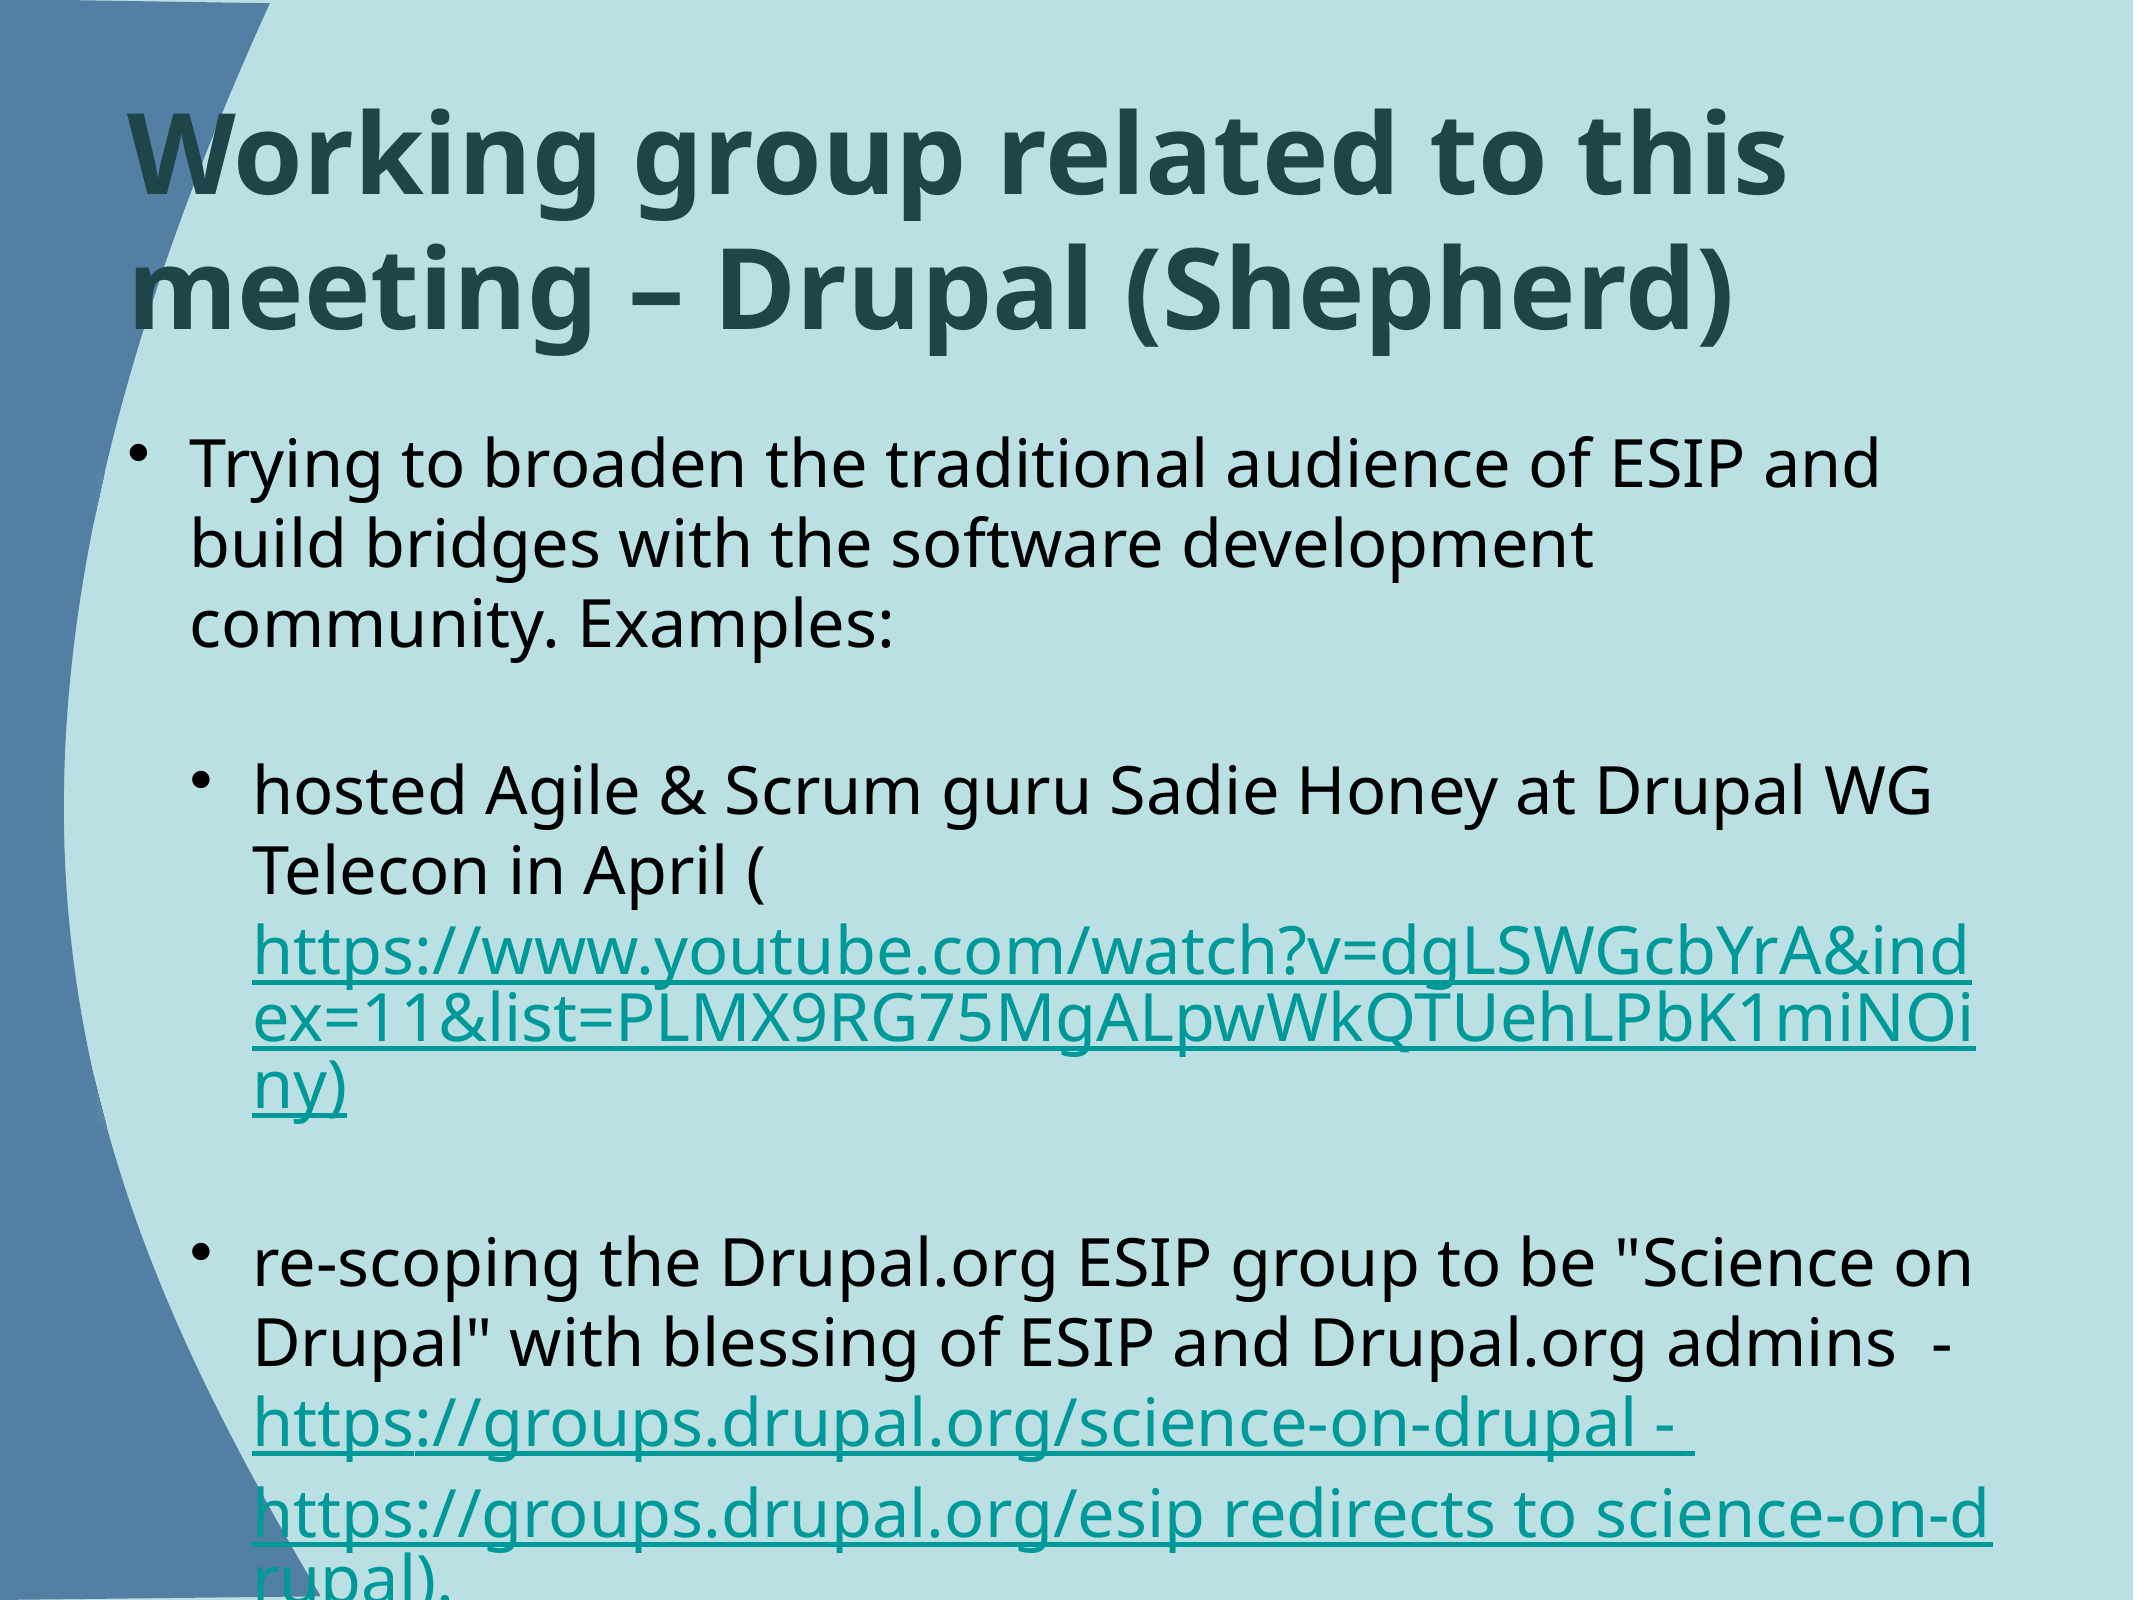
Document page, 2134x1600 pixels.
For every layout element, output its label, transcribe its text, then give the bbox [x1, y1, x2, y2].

text_box [0, 0, 321, 1600]
list Trying to broaden the traditional audience of ESIP and build bridges with the software development community. Examples: hosted Agile & Scrum guru Sadie Honey at Drupal WG Telecon in April (https://www.youtube.com/watch?v=dgLSWGcbYrA&index=11&list=PLMX9RG75MgALpwWkQTUehLPbK1miNOiny) re-scoping the Drupal.org ESIP group to be "Science on Drupal" with blessing of ESIP and Drupal.org admins - https://groups.drupal.org/science-on-drupal - https://groups.drupal.org/esip redirects to science-on-drupal). [106, 399, 2028, 1426]
title Working group related to this meeting – Drupal (Shepherd) [106, 63, 2028, 374]
